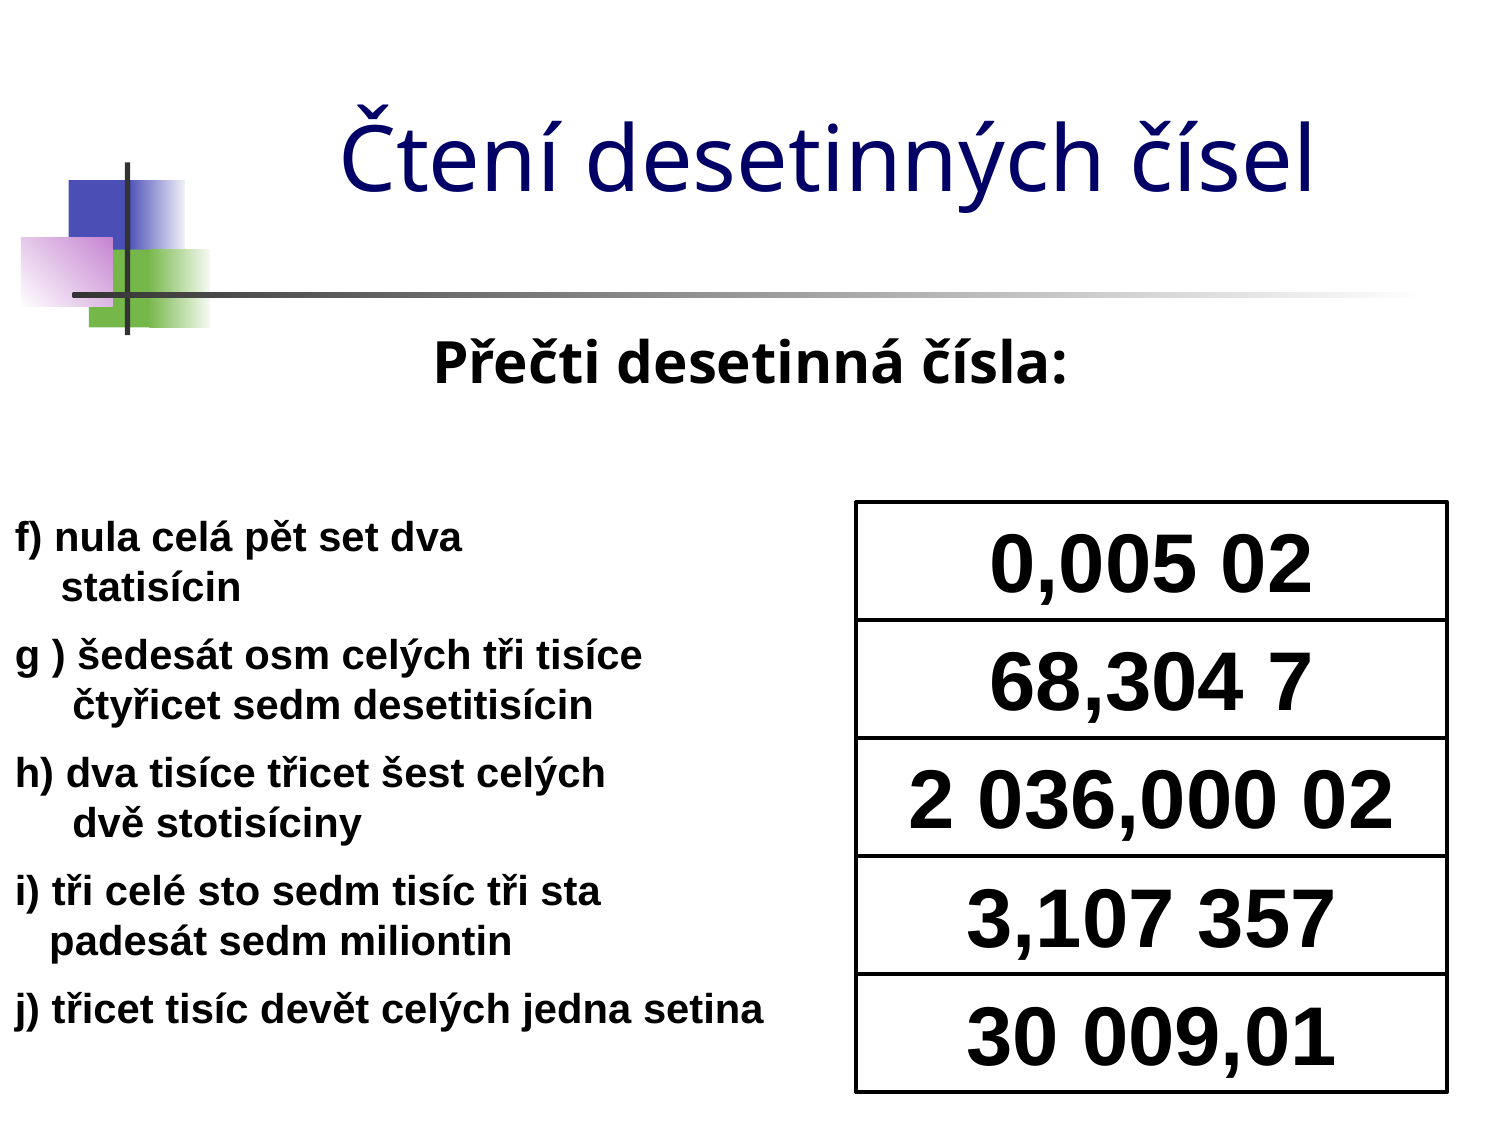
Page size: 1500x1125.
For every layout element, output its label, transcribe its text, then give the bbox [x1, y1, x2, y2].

text_box 3,107 357 [856, 856, 1447, 971]
text_box Přečti desetinná čísla: [0, 317, 1500, 399]
title Čtení desetinných čísel [188, 34, 1468, 276]
text_box 68,304 7 [856, 620, 1447, 735]
text_box i) tři celé sto sedm tisíc tři sta padesát sedm miliontin [0, 856, 750, 971]
text_box 2 036,000 02 [856, 738, 1447, 853]
text_box g ) šedesát osm celých tři tisíce čtyřicet sedm desetitisícin [0, 620, 680, 735]
text_box 0,005 02 [856, 501, 1447, 617]
text_box 30 009,01 [856, 974, 1447, 1090]
text_box h) dva tisíce třicet šest celých dvě stotisíciny [0, 738, 680, 853]
text_box f) nula celá pět set dva statisícin [0, 501, 579, 617]
text_box j) třicet tisíc devět celých jedna setina [0, 974, 856, 1040]
